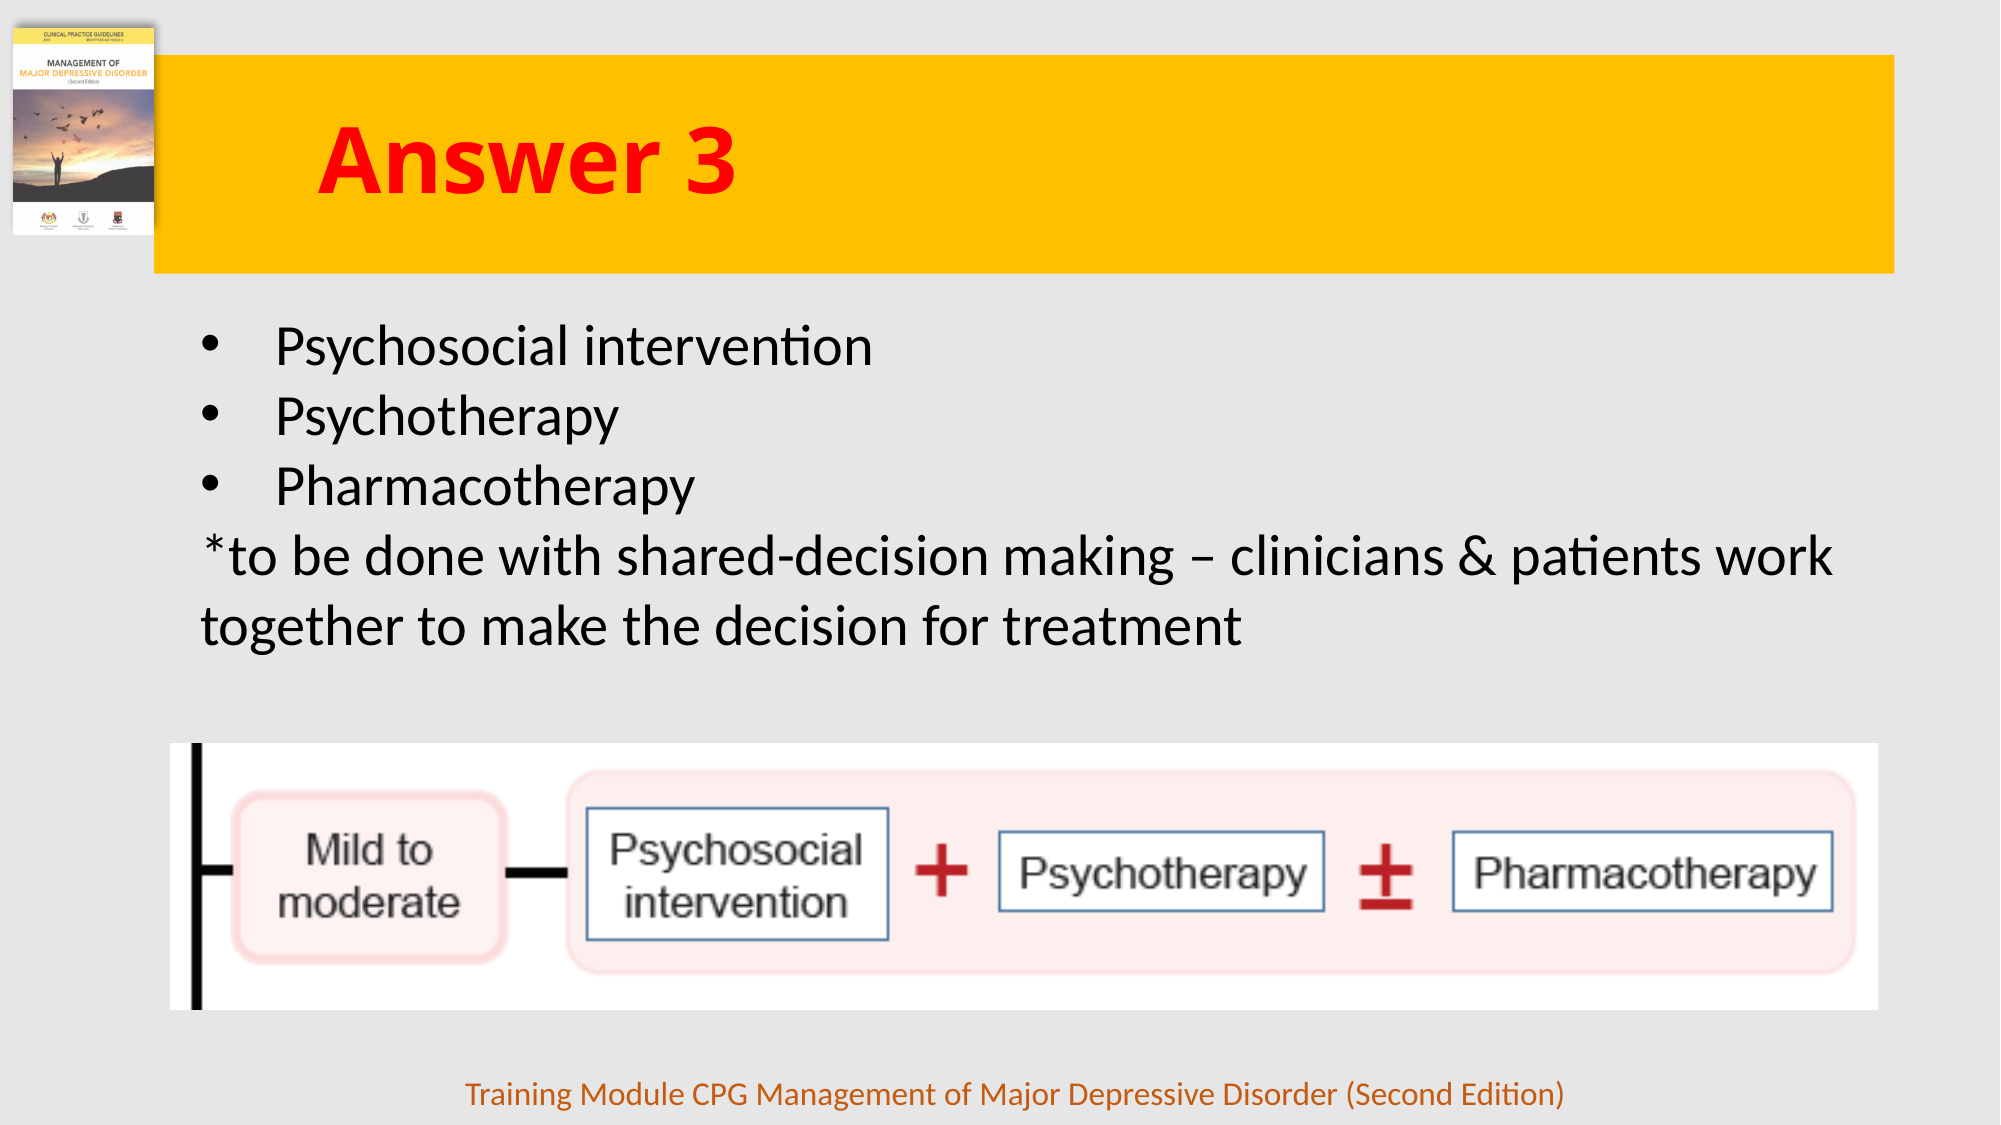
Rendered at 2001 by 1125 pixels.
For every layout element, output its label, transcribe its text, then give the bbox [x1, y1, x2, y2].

picture [169, 742, 1879, 1010]
list Psychosocial intervention Psychotherapy Pharmacotherapy *to be done with shared-decision making – clinicians & patients work together to make the decision for treatment [137, 299, 1863, 743]
title Answer 3 [153, 54, 1895, 274]
text_box Training Module CPG Management of Major Depressive Disorder (Second Edition) [450, 1065, 1832, 1120]
picture [13, 28, 154, 235]
